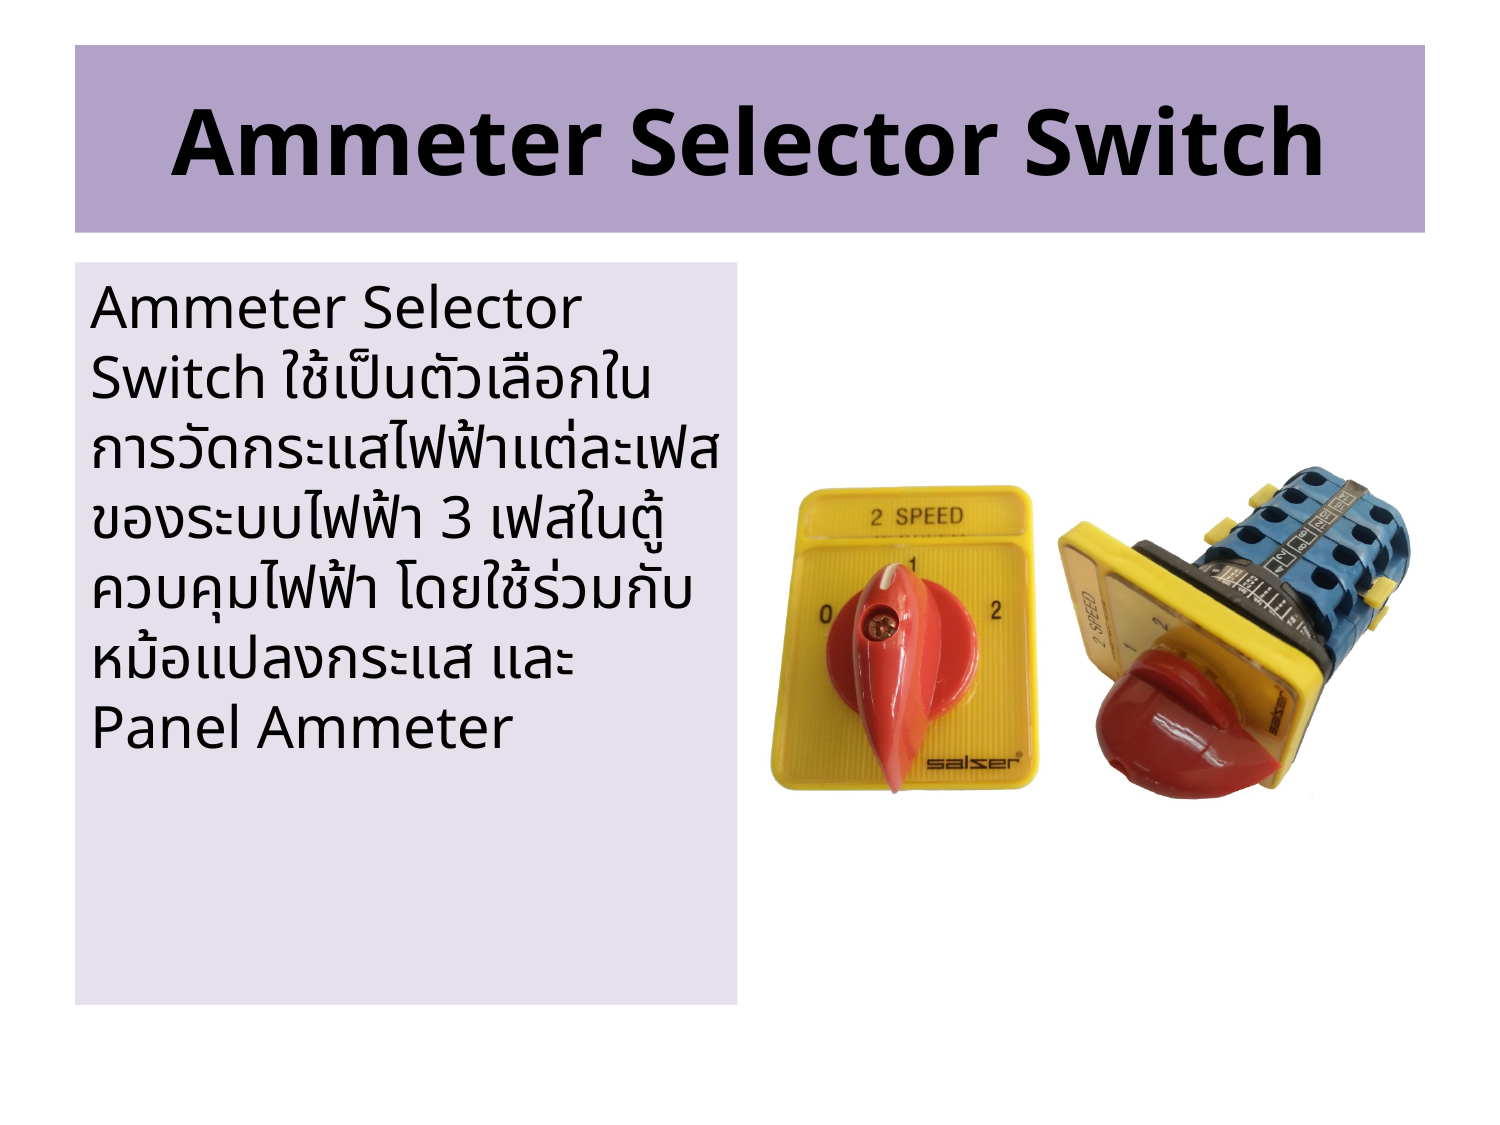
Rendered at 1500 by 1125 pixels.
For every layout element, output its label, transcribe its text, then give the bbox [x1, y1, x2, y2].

list Ammeter Selector Switch ใช้เป็นตัวเลือกในการวัดกระแสไฟฟ้าแต่ละเฟส ของระบบไฟฟ้า 3 เฟสในตู้ควบคุมไฟฟ้า โดยใช้ร่วมกับหม้อแปลงกระแส และ Panel Ammeter [75, 262, 738, 1005]
title Ammeter Selector Switch [75, 45, 1425, 233]
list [762, 447, 1426, 821]
